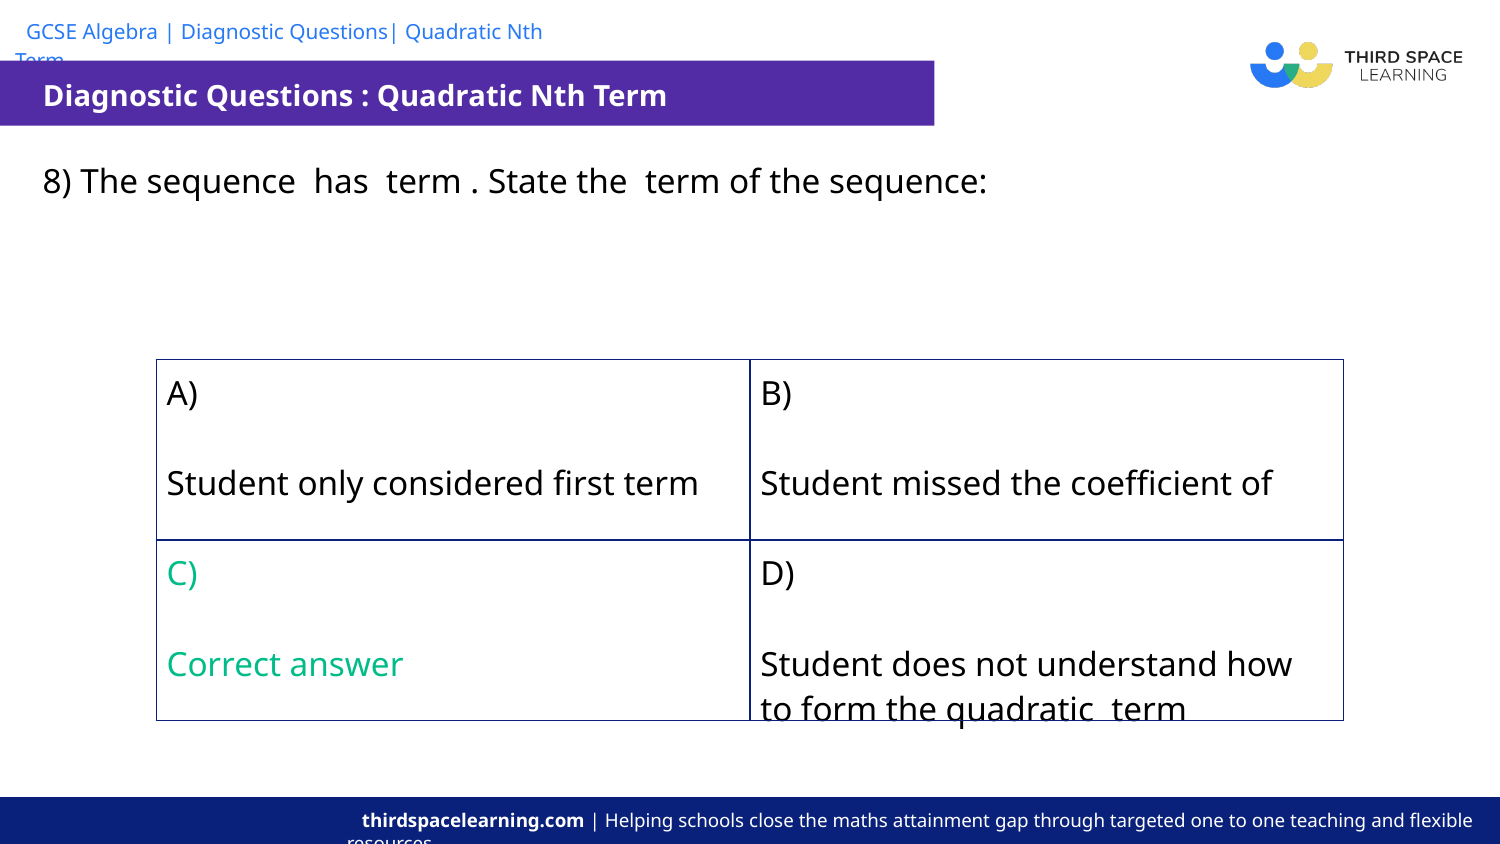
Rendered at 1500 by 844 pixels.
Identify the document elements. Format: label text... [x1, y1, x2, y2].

text_box Diagnostic Questions : Quadratic Nth Term [27, 61, 778, 127]
picture [1250, 33, 1465, 99]
